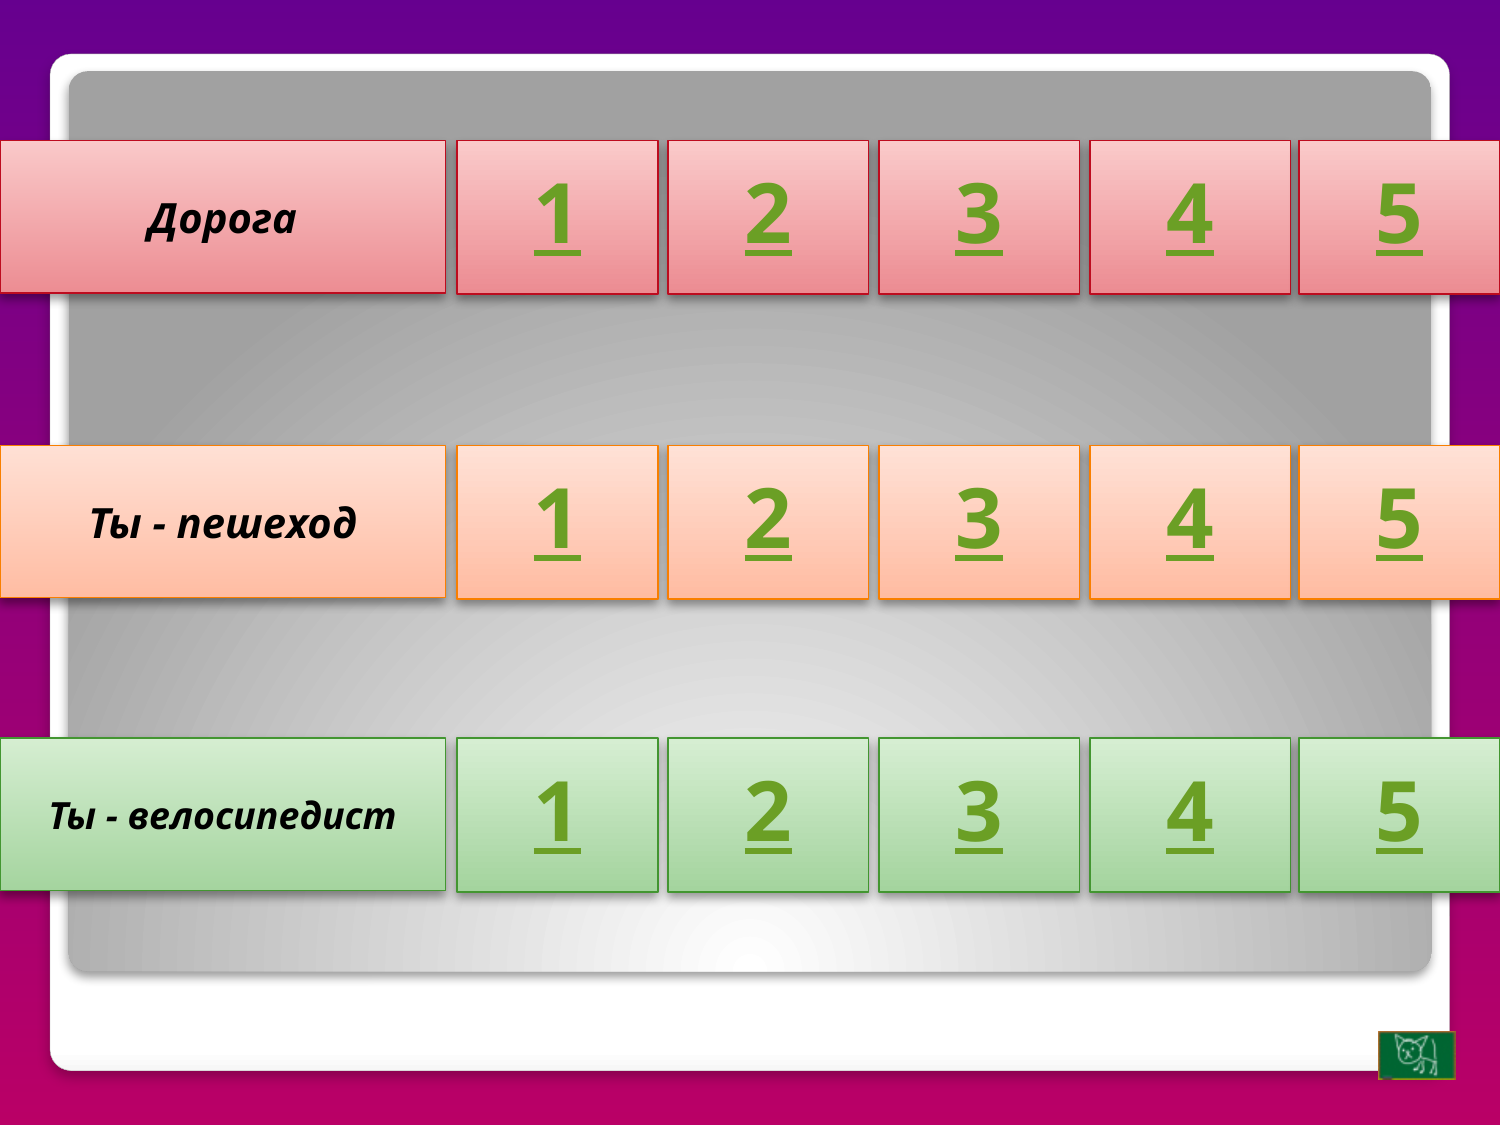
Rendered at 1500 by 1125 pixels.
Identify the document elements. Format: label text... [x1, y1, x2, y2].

picture [1377, 1030, 1456, 1080]
text_box 2 [667, 445, 869, 600]
text_box 1 [456, 737, 659, 893]
text_box 5 [1298, 737, 1500, 893]
text_box 4 [1089, 445, 1291, 600]
text_box 5 [1298, 445, 1500, 600]
text_box 3 [878, 140, 1080, 295]
text_box Дорога [0, 140, 446, 294]
text_box 4 [1089, 737, 1291, 893]
text_box 2 [667, 737, 869, 893]
text_box 3 [878, 737, 1080, 893]
text_box 1 [456, 445, 659, 600]
text_box 3 [878, 445, 1080, 600]
text_box 4 [1089, 140, 1291, 295]
text_box 5 [1298, 140, 1500, 295]
text_box Ты - велосипедист [0, 737, 446, 891]
text_box Ты - пешеход [0, 445, 446, 598]
text_box 2 [667, 140, 869, 295]
text_box 1 [456, 140, 659, 295]
